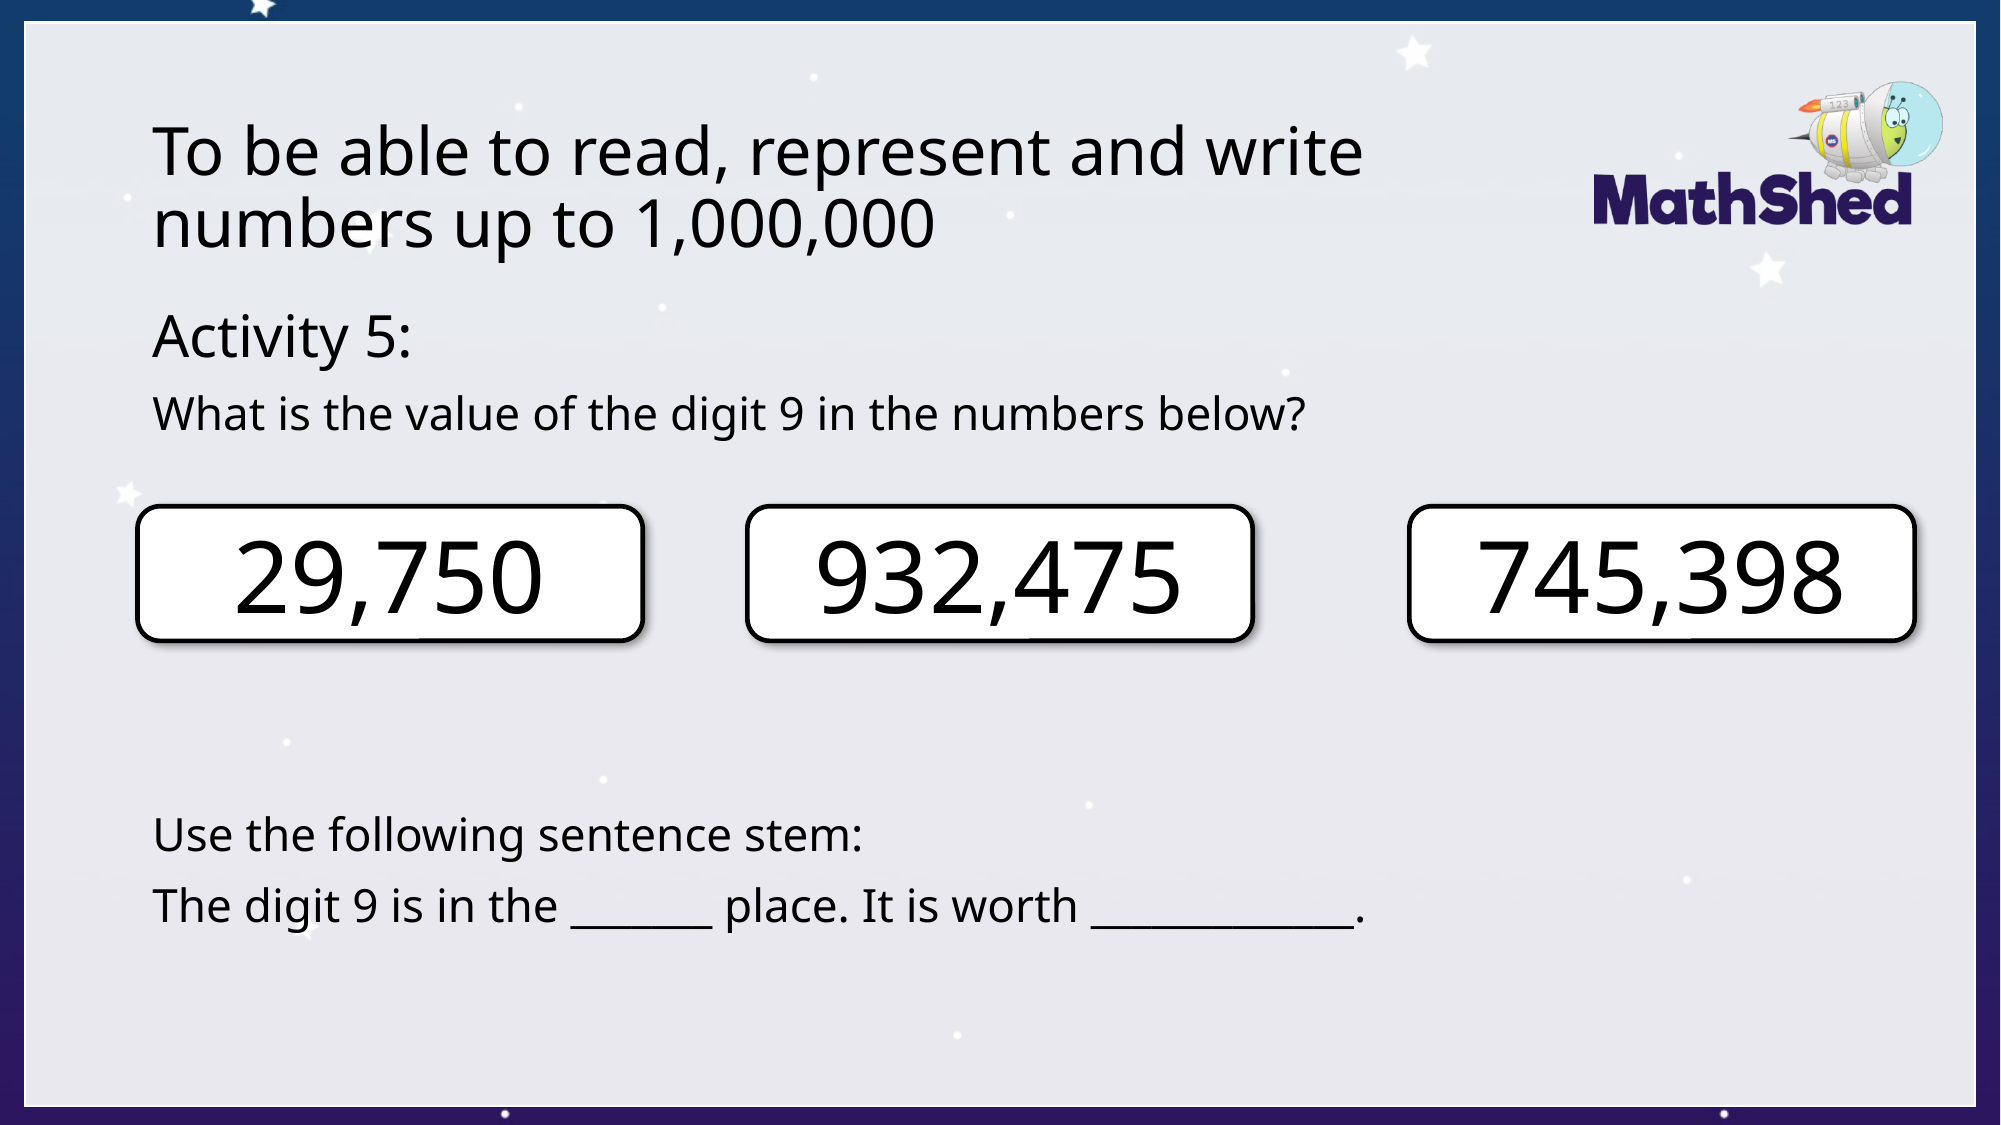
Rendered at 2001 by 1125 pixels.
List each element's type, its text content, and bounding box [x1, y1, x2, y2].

list Activity 5: What is the value of the digit 9 in the numbers below? Use the following sentence stem: The digit 9 is in the _______ place. It is worth _____________. [137, 299, 1863, 1014]
text_box 745,398 [1408, 505, 1916, 642]
title To be able to read, represent and write numbers up to 1,000,000 [137, 81, 1578, 299]
picture [0, 0, 2001, 1125]
text_box 29,750 [136, 505, 644, 642]
text_box 932,475 [746, 505, 1254, 642]
